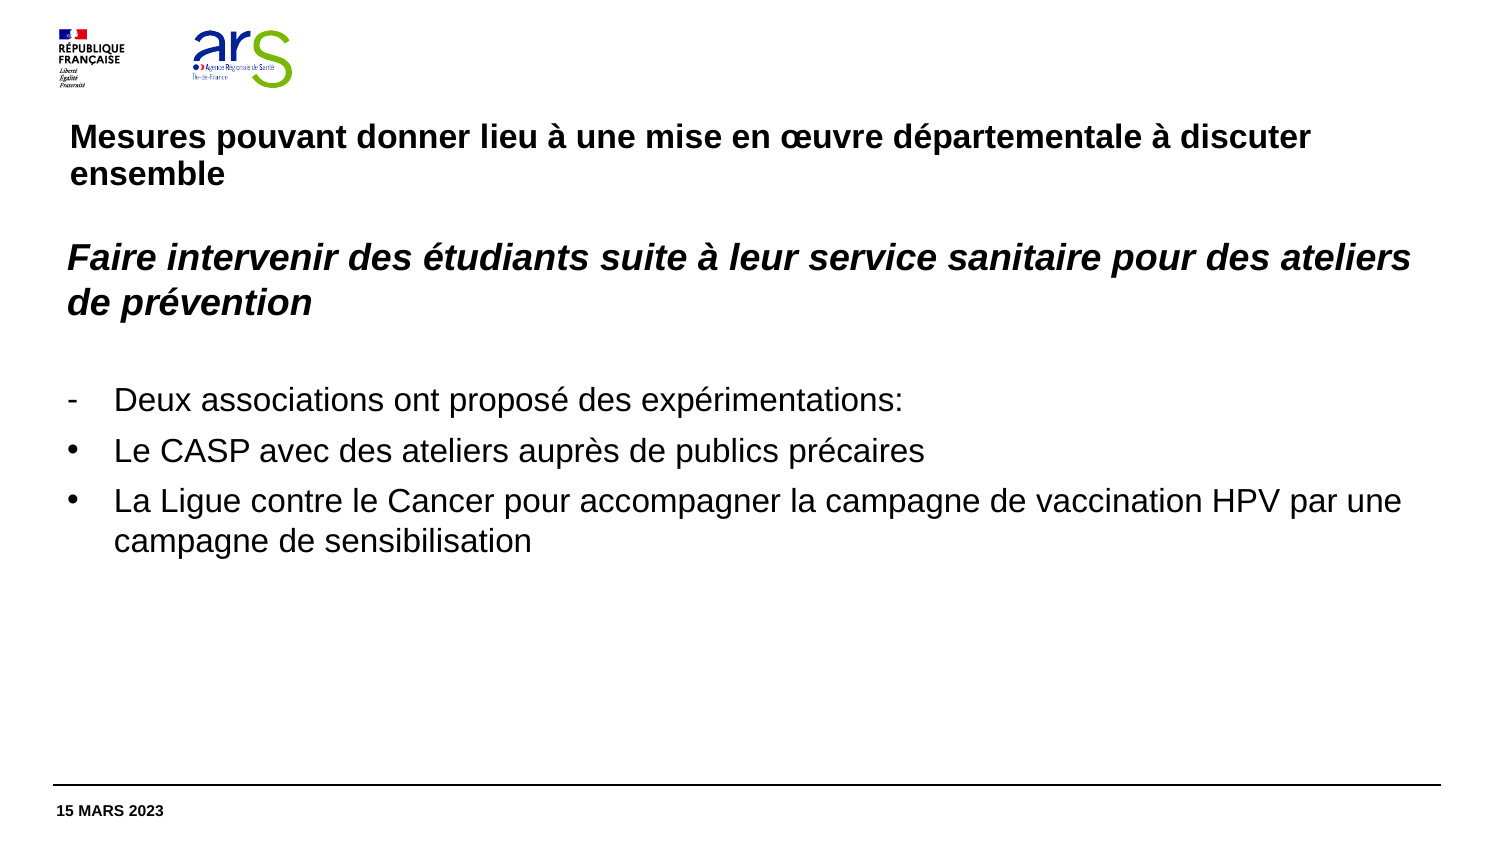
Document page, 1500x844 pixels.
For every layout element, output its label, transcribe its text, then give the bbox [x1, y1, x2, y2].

list Faire intervenir des étudiants suite à leur service sanitaire pour des ateliers de prévention Deux associations ont proposé des expérimentations: Le CASP avec des ateliers auprès de publics précaires La Ligue contre le Cancer pour accompagner la campagne de vaccination HPV par une campagne de sensibilisation [51, 232, 1434, 706]
picture [192, 30, 292, 88]
text_box 15 mars 2023 [41, 788, 379, 834]
title Mesures pouvant donner lieu à une mise en œuvre départementale à discuter ensemble [53, 112, 1436, 201]
picture [47, 17, 136, 107]
